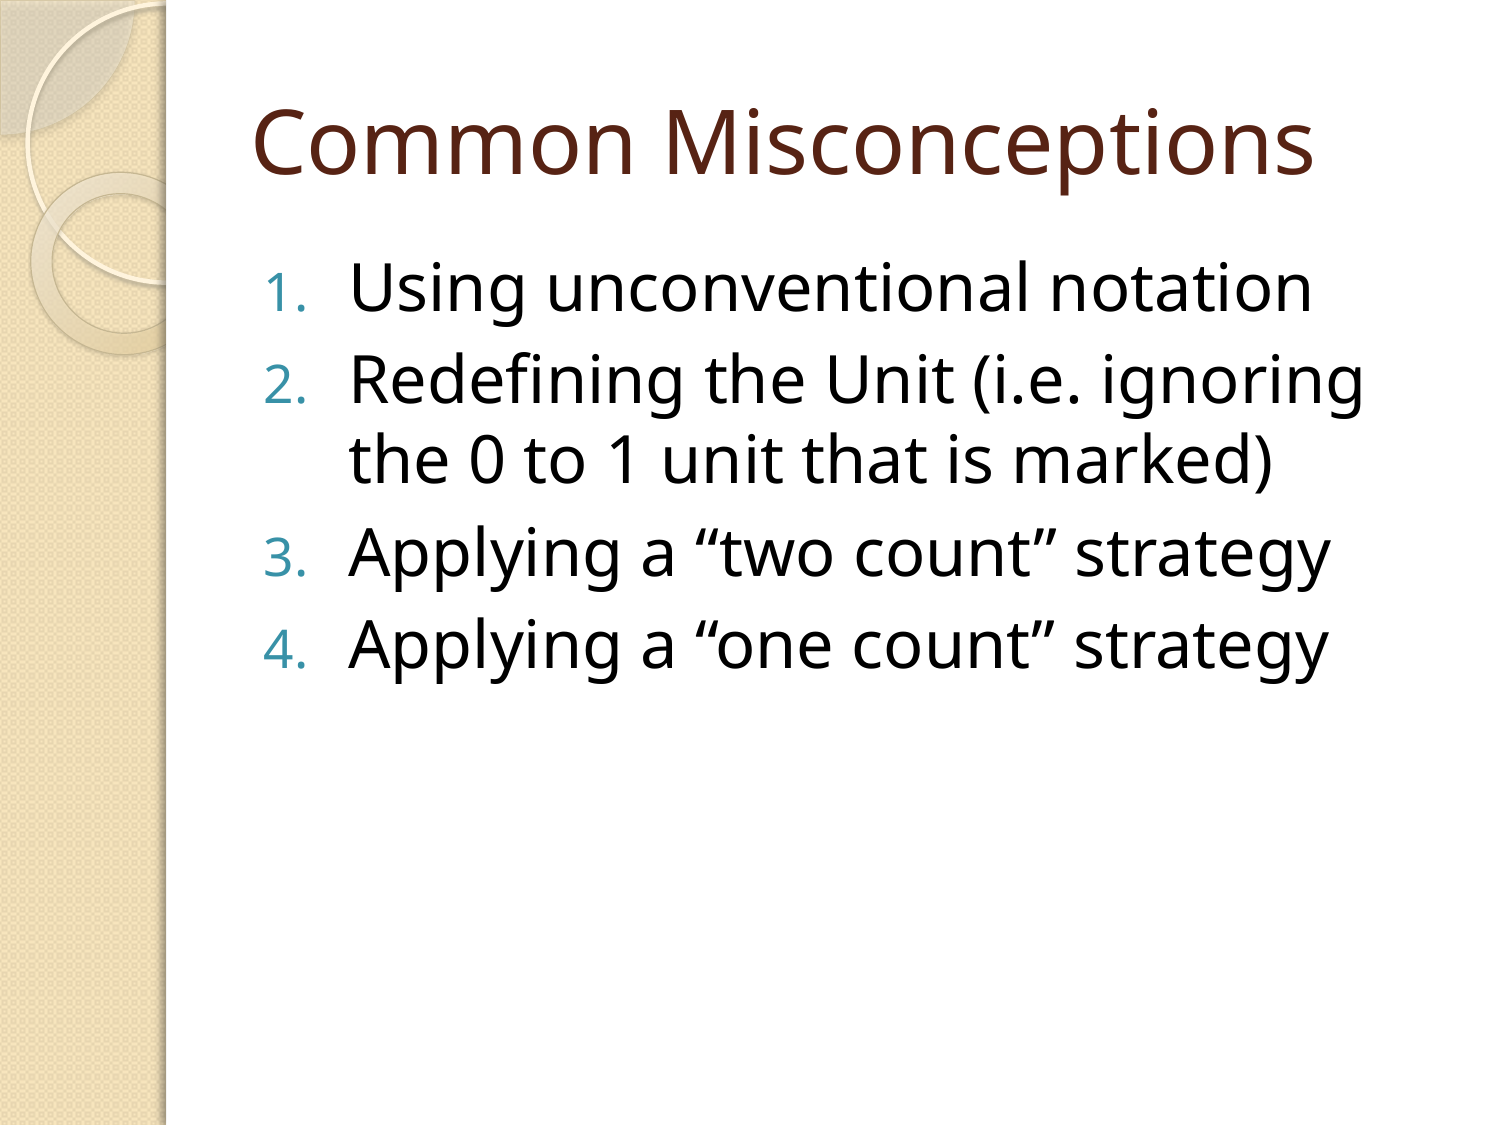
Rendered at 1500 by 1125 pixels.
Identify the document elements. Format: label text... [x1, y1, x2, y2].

title Common Misconceptions [235, 45, 1466, 233]
list Using unconventional notation Redefining the Unit (i.e. ignoring the 0 to 1 unit that is marked) Applying a “two count” strategy Applying a “one count” strategy [235, 237, 1466, 1025]
